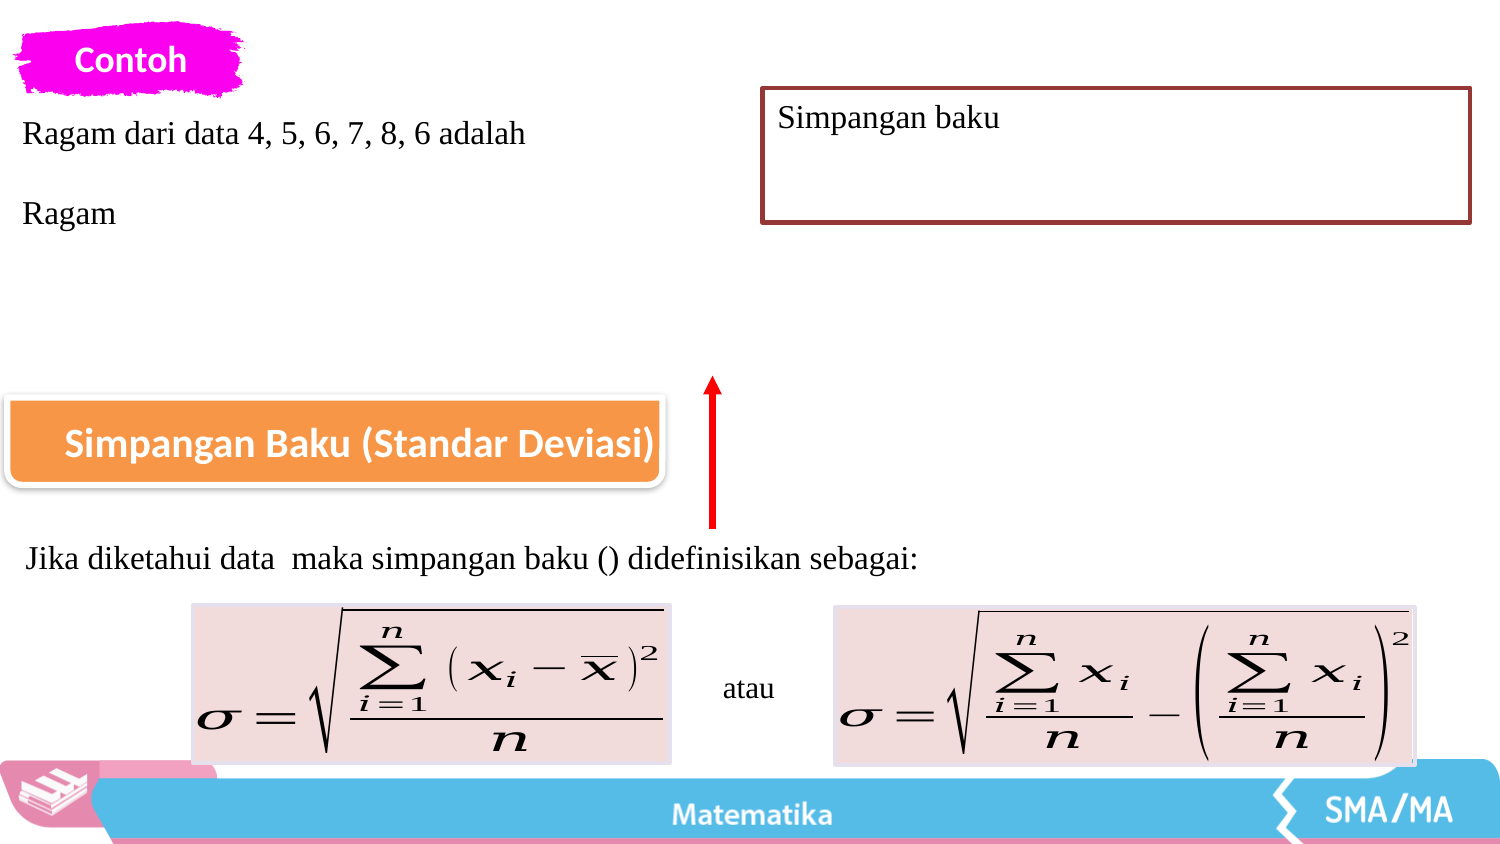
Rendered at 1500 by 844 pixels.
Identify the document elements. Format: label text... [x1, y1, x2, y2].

picture [0, 759, 1500, 844]
text_box atau [708, 659, 793, 712]
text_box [12, 21, 247, 101]
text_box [6, 397, 676, 525]
